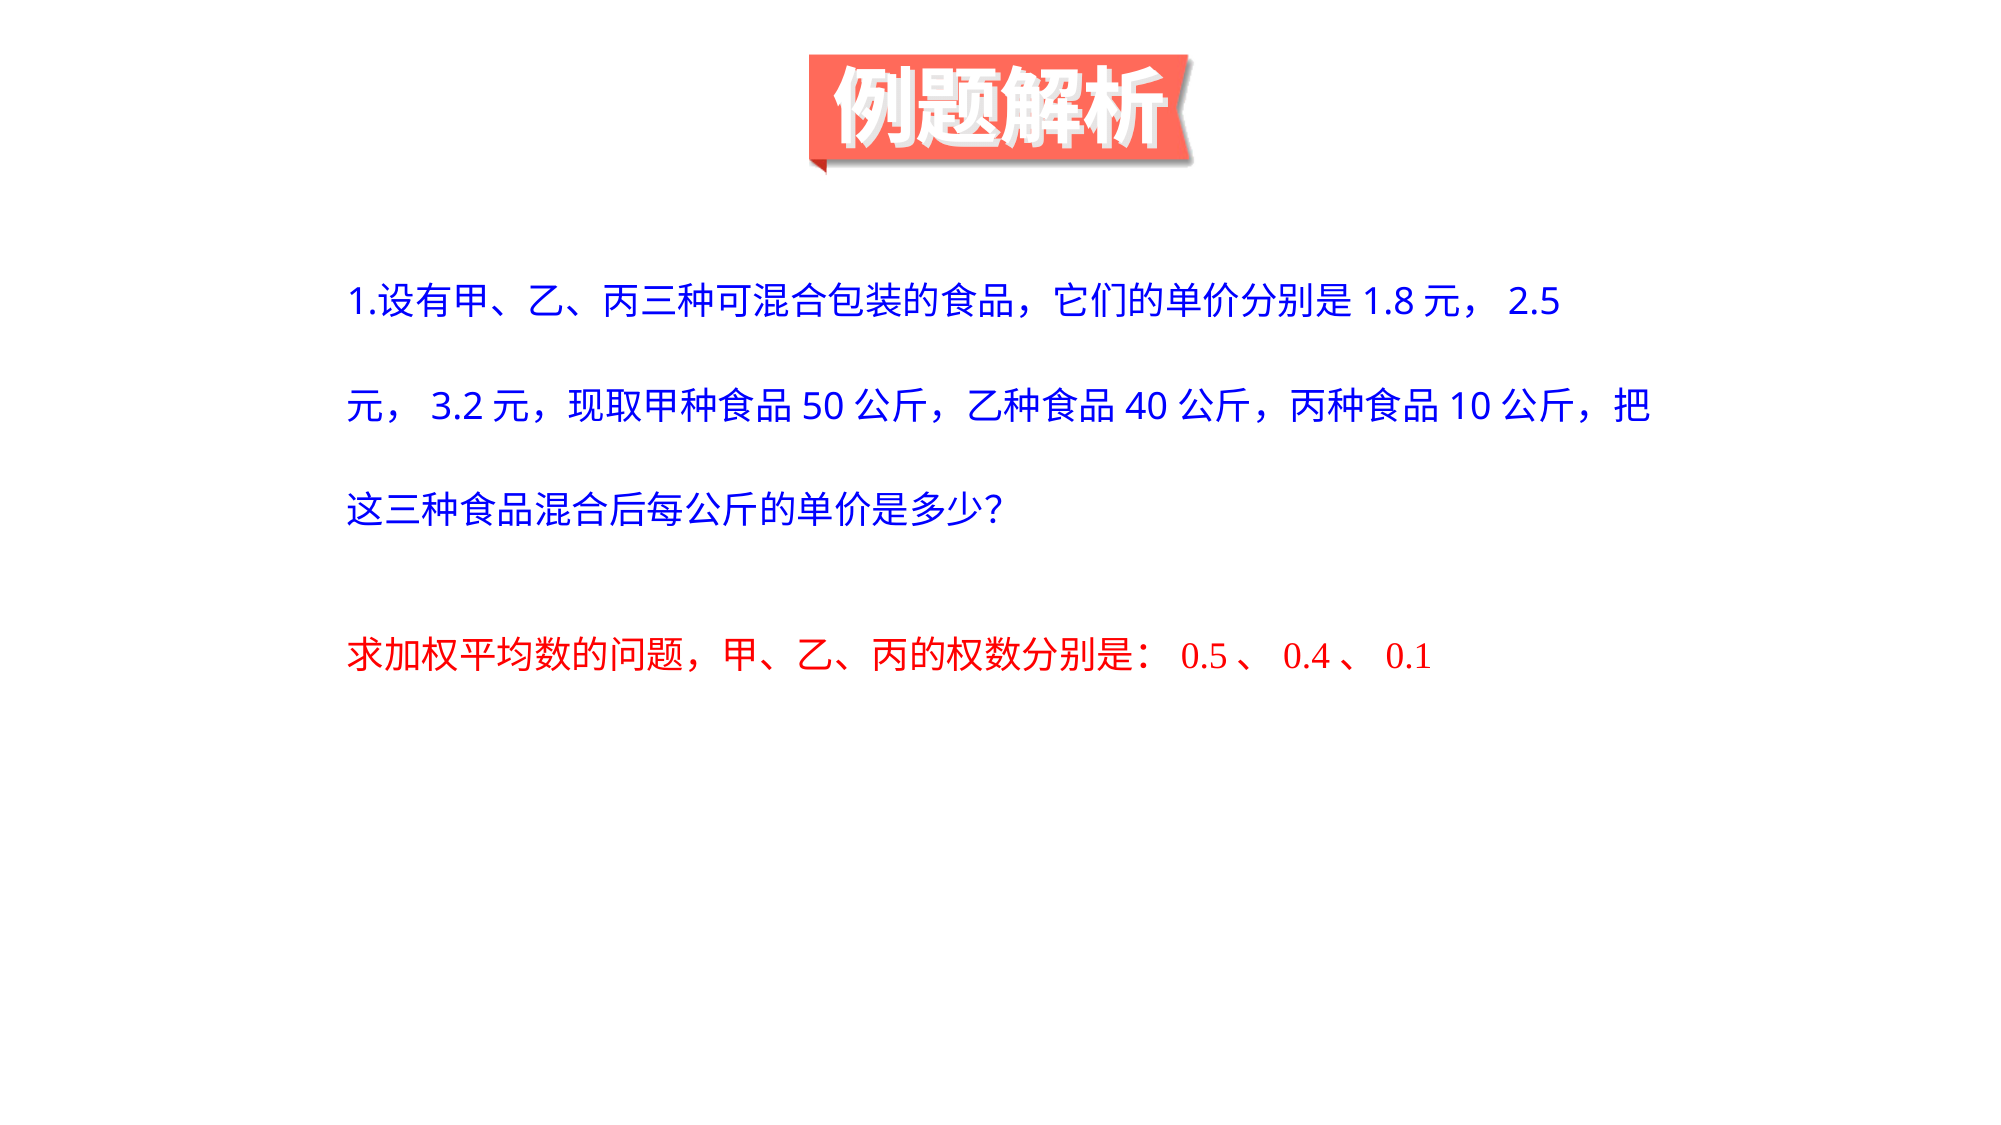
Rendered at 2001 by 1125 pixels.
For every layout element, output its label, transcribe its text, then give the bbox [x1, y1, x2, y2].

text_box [799, 30, 1248, 256]
text_box 求加权平均数的问题，甲、乙、丙的权数分别是：0.5、0.4、0.1 [332, 623, 1688, 684]
text_box 设有甲、乙、丙三种可混合包装的食品，它们的单价分别是1.8元，2.5元，3.2元，现取甲种食品50公斤，乙种食品40公斤，丙种食品10公斤，把这三种食品混合后每公斤的单价是多少？ [332, 210, 1700, 539]
